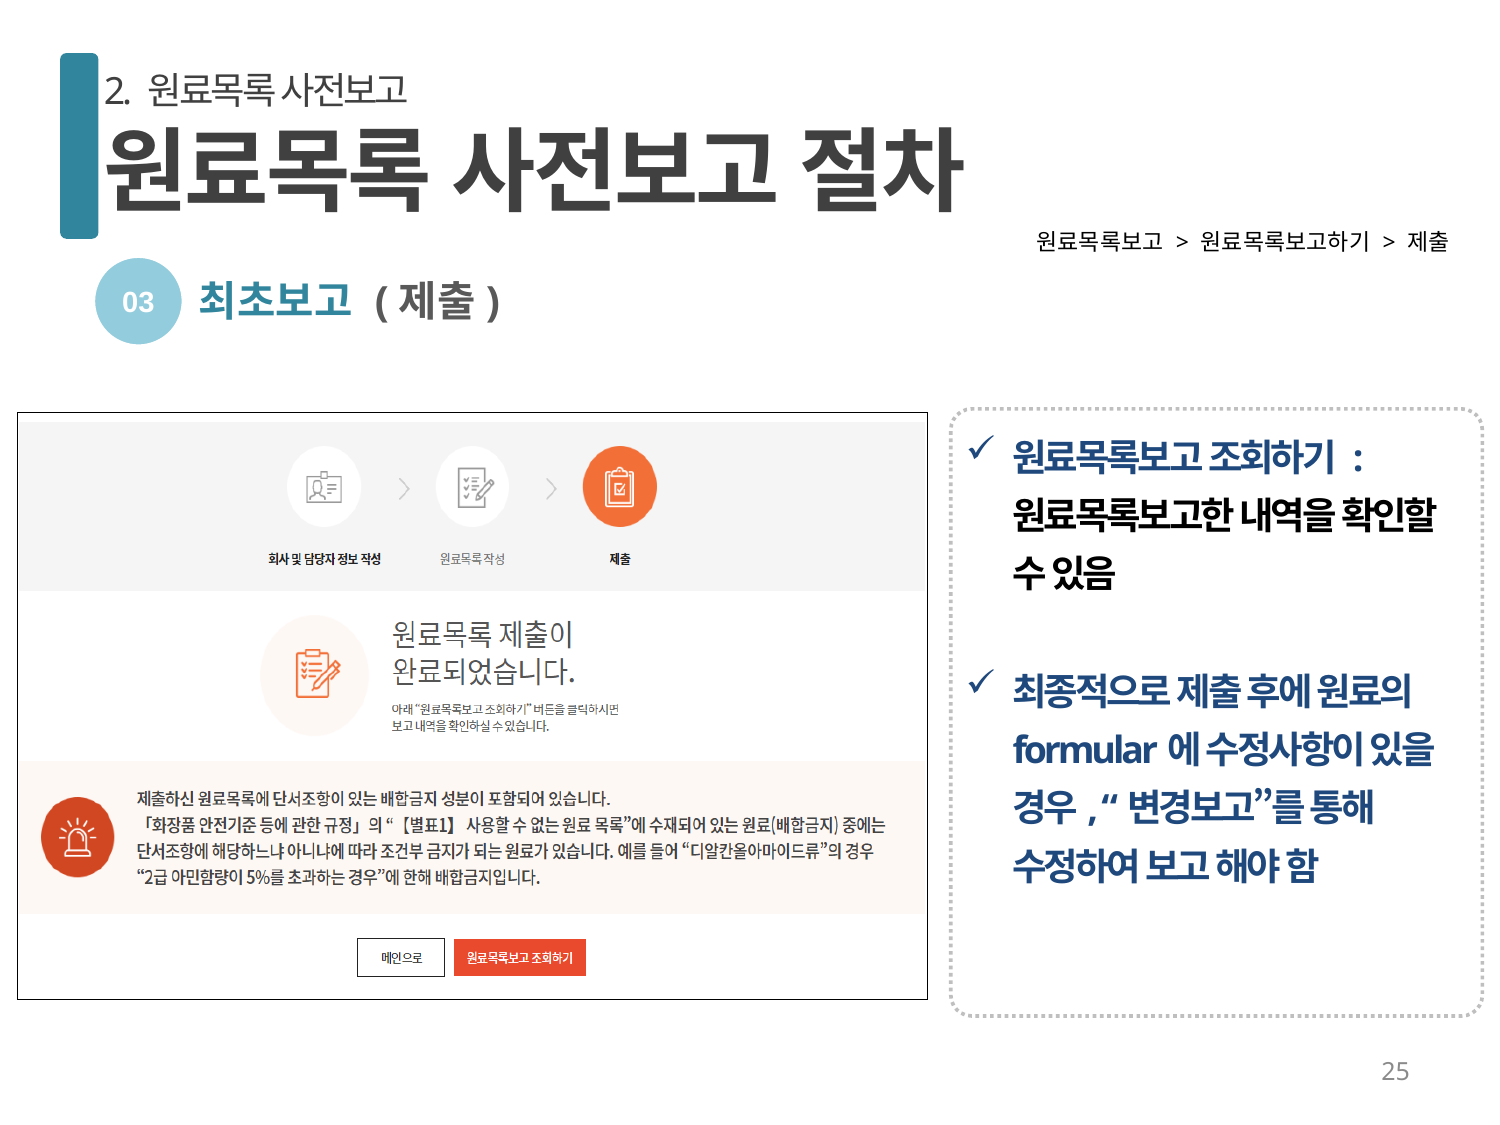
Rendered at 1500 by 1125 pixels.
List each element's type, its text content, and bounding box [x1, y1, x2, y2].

text_box [58, 50, 101, 241]
text_box [950, 896, 1483, 1016]
text_box 03 [90, 253, 184, 350]
picture [17, 412, 928, 1000]
text_box [960, 408, 1473, 412]
text_box 2. 원료목록 사전보고 원료목록 사전보고 절차 [89, 60, 981, 230]
text_box 최초보고 (제출) [184, 267, 916, 339]
text_box 원료목록보고 > 원료목록보고하기 > 제출 [1021, 219, 1465, 263]
slide_number 25 [1074, 1042, 1425, 1103]
text_box 원료목록보고 조회하기 : 원료목록보고한 내역을 확인할 수 있음 최종적으로 제출 후에 원료의 formular에 수정사항이 있을 경우, “변경보고”를 통해 수정하여 보고 해야 함 [950, 412, 1483, 896]
